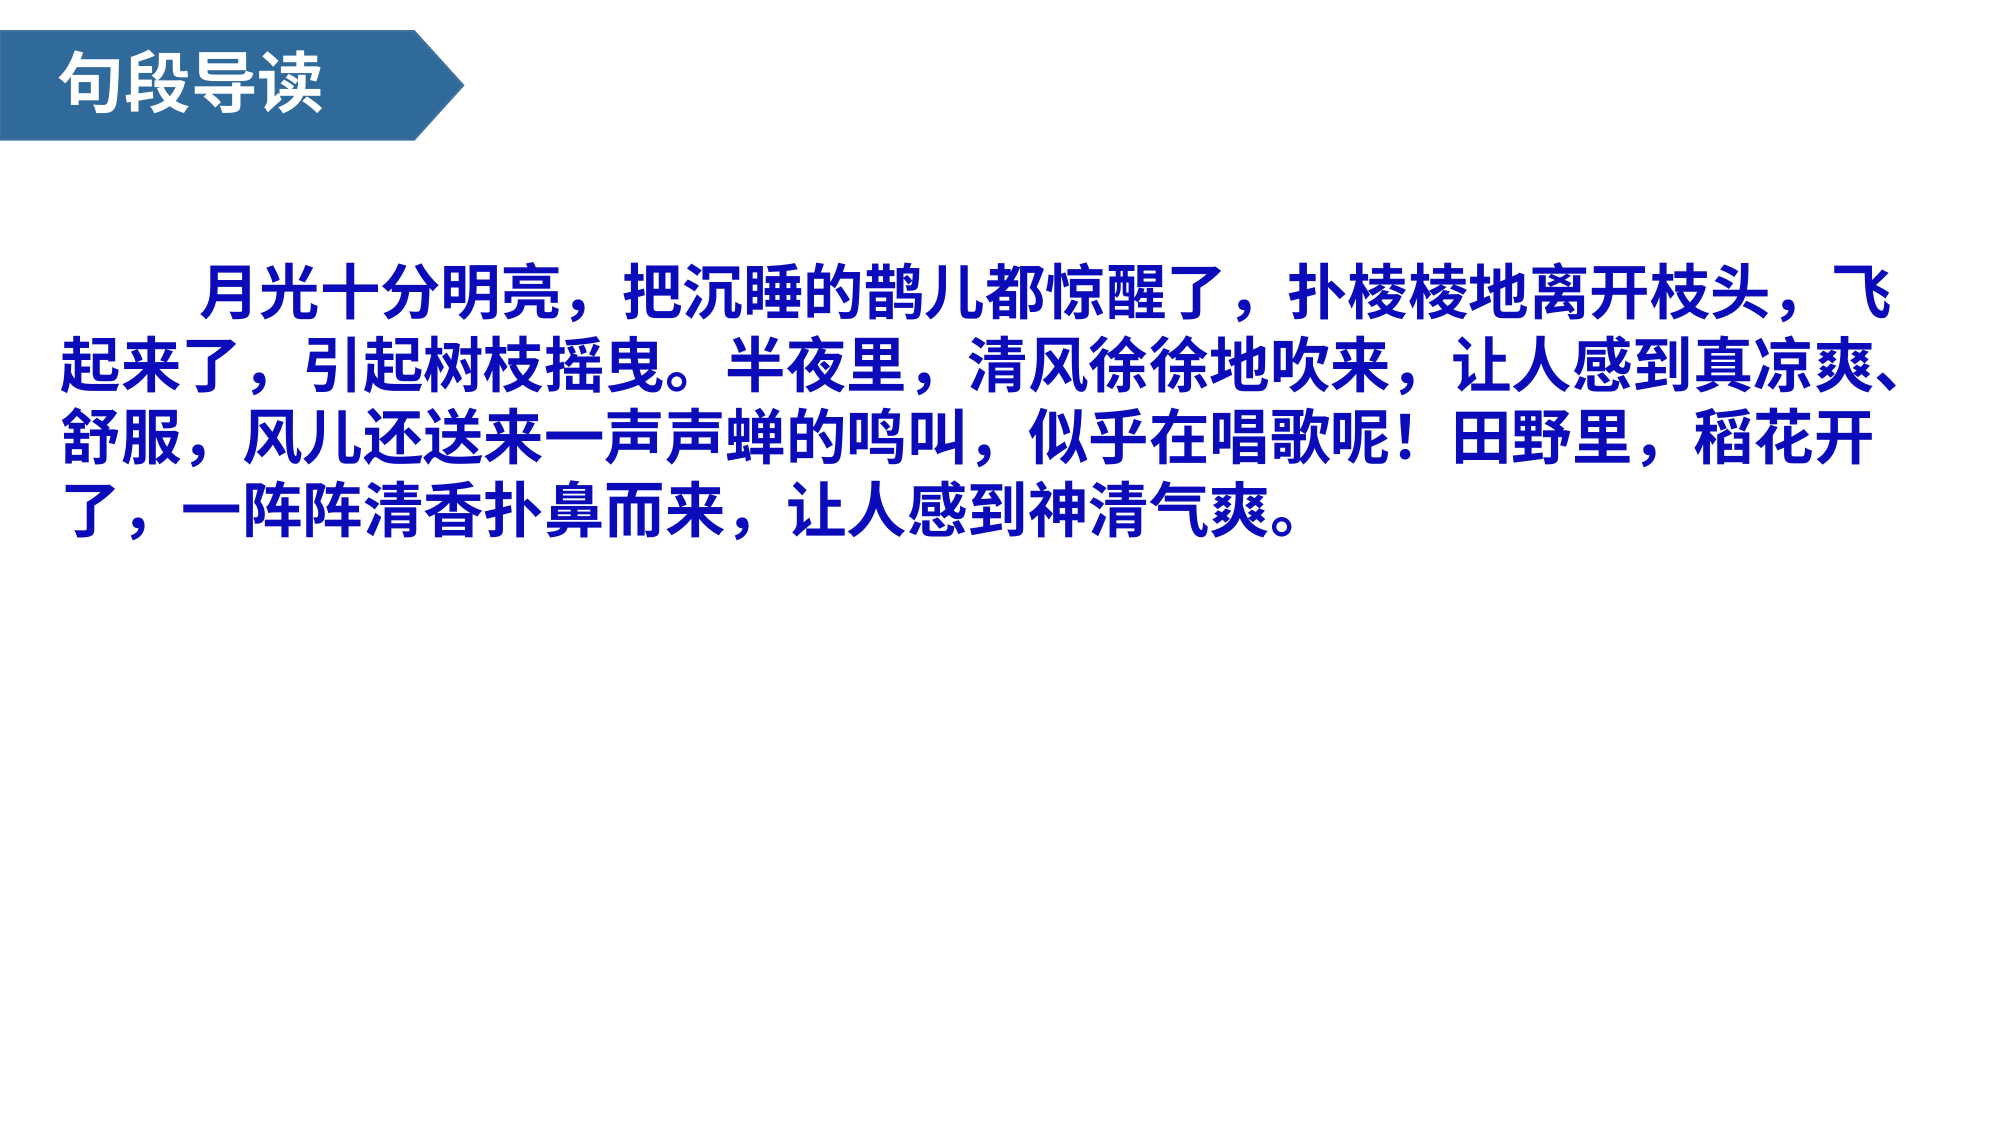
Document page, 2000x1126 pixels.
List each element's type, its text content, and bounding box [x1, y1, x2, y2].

text_box 句段导读 [42, 42, 377, 125]
text_box 月光十分明亮，把沉睡的鹊儿都惊醒了，扑棱棱地离开枝头，飞起来了，引起树枝摇曳。半夜里，清风徐徐地吹来，让人感到真凉爽、舒服，风儿还送来一声声蝉的鸣叫，似乎在唱歌呢！田野里，稻花开了，一阵阵清香扑鼻而来，让人感到神清气爽。 [42, 245, 1922, 553]
